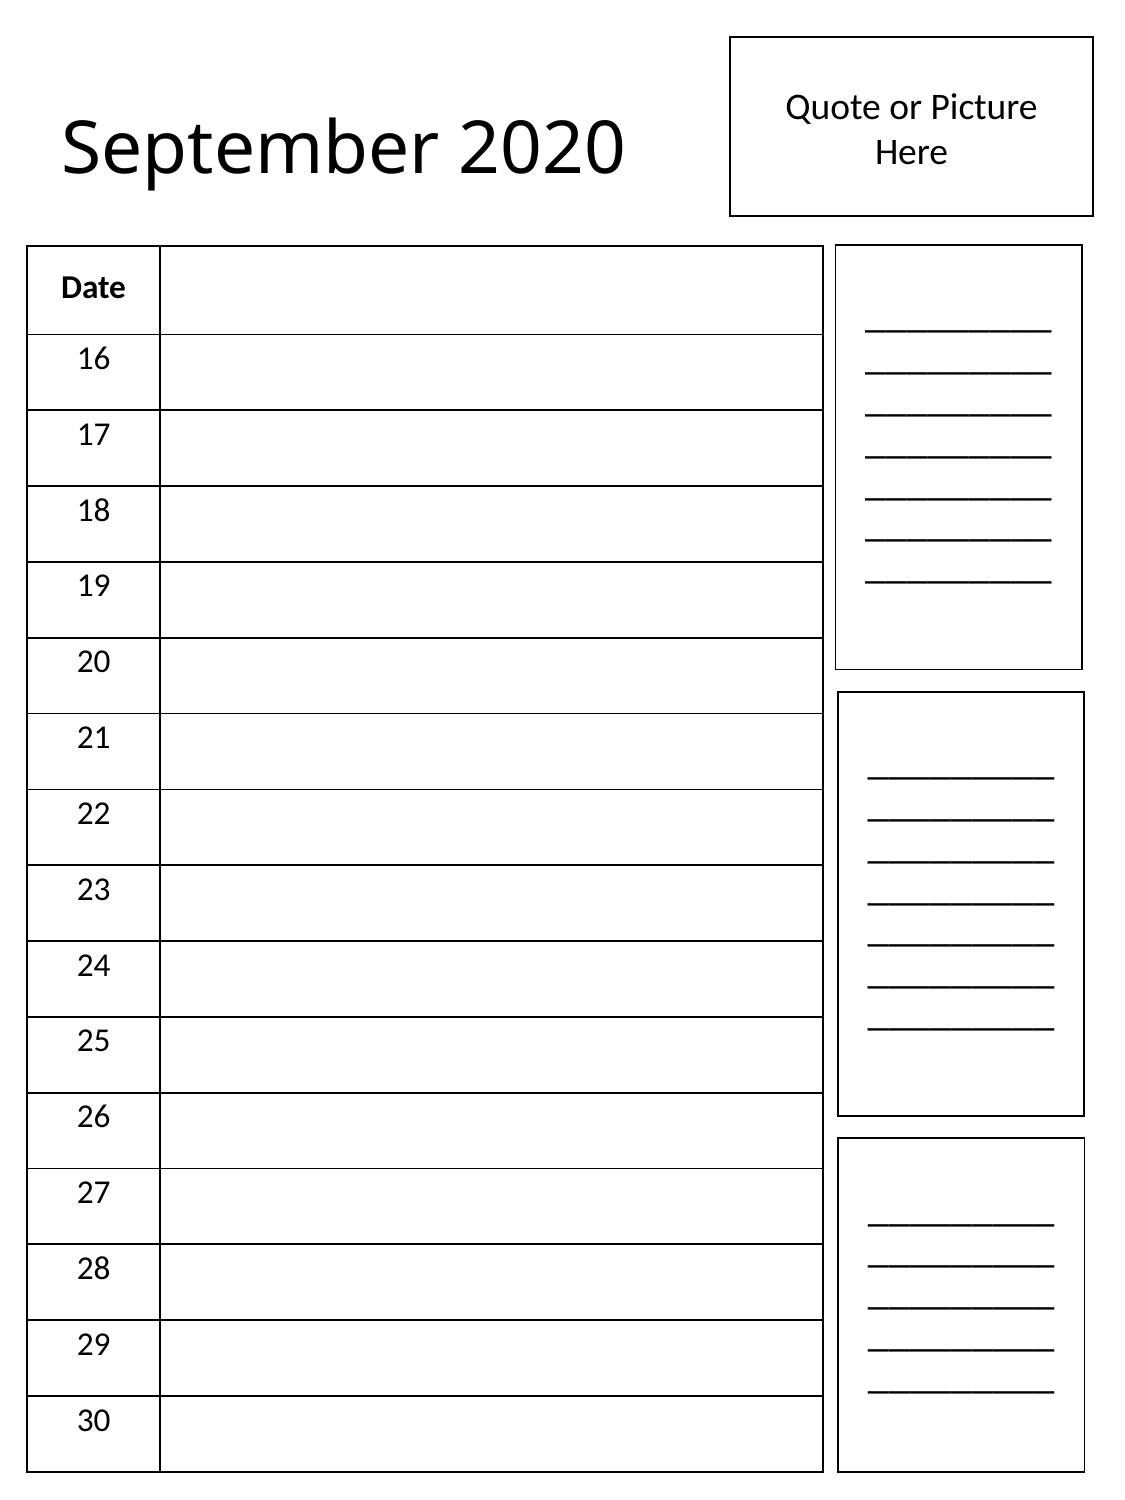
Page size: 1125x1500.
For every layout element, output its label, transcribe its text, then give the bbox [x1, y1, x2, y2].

table_cell 18 [28, 487, 159, 561]
table_header [161, 247, 822, 334]
table_cell 28 [28, 1245, 159, 1319]
table_cell 30 [28, 1397, 159, 1471]
table_cell [161, 714, 822, 789]
table_cell 21 [28, 714, 159, 789]
title September 2020 [46, 56, 729, 197]
table_cell 17 [28, 411, 159, 485]
table_cell 24 [28, 942, 159, 1016]
table_cell [161, 411, 822, 485]
table_cell [161, 1094, 822, 1168]
table_cell [161, 866, 822, 940]
table_header Date [28, 247, 159, 334]
table_cell [161, 639, 822, 713]
table_cell [161, 790, 822, 864]
table_cell 19 [28, 563, 159, 637]
table_cell 20 [28, 639, 159, 713]
table_cell 29 [28, 1321, 159, 1395]
table_header _____________________________________________ [839, 1139, 1084, 1471]
table_cell 25 [28, 1018, 159, 1092]
table_cell [161, 1321, 822, 1395]
table_cell [161, 563, 822, 637]
table_cell 27 [28, 1169, 159, 1243]
table_cell 26 [28, 1094, 159, 1168]
table_cell 22 [28, 790, 159, 864]
table_cell 23 [28, 866, 159, 940]
table_cell [161, 1169, 822, 1243]
text_box Quote or Picture Here [729, 36, 1094, 217]
table_cell [161, 335, 822, 409]
table_cell [161, 1245, 822, 1319]
table_cell [161, 1397, 822, 1471]
table_header _______________________________________________________________ [839, 693, 1083, 1115]
table_cell [161, 1018, 822, 1092]
table_cell [161, 487, 822, 561]
table_cell [161, 942, 822, 1016]
table_header _______________________________________________________________ [836, 246, 1081, 669]
table_cell 16 [28, 335, 159, 409]
